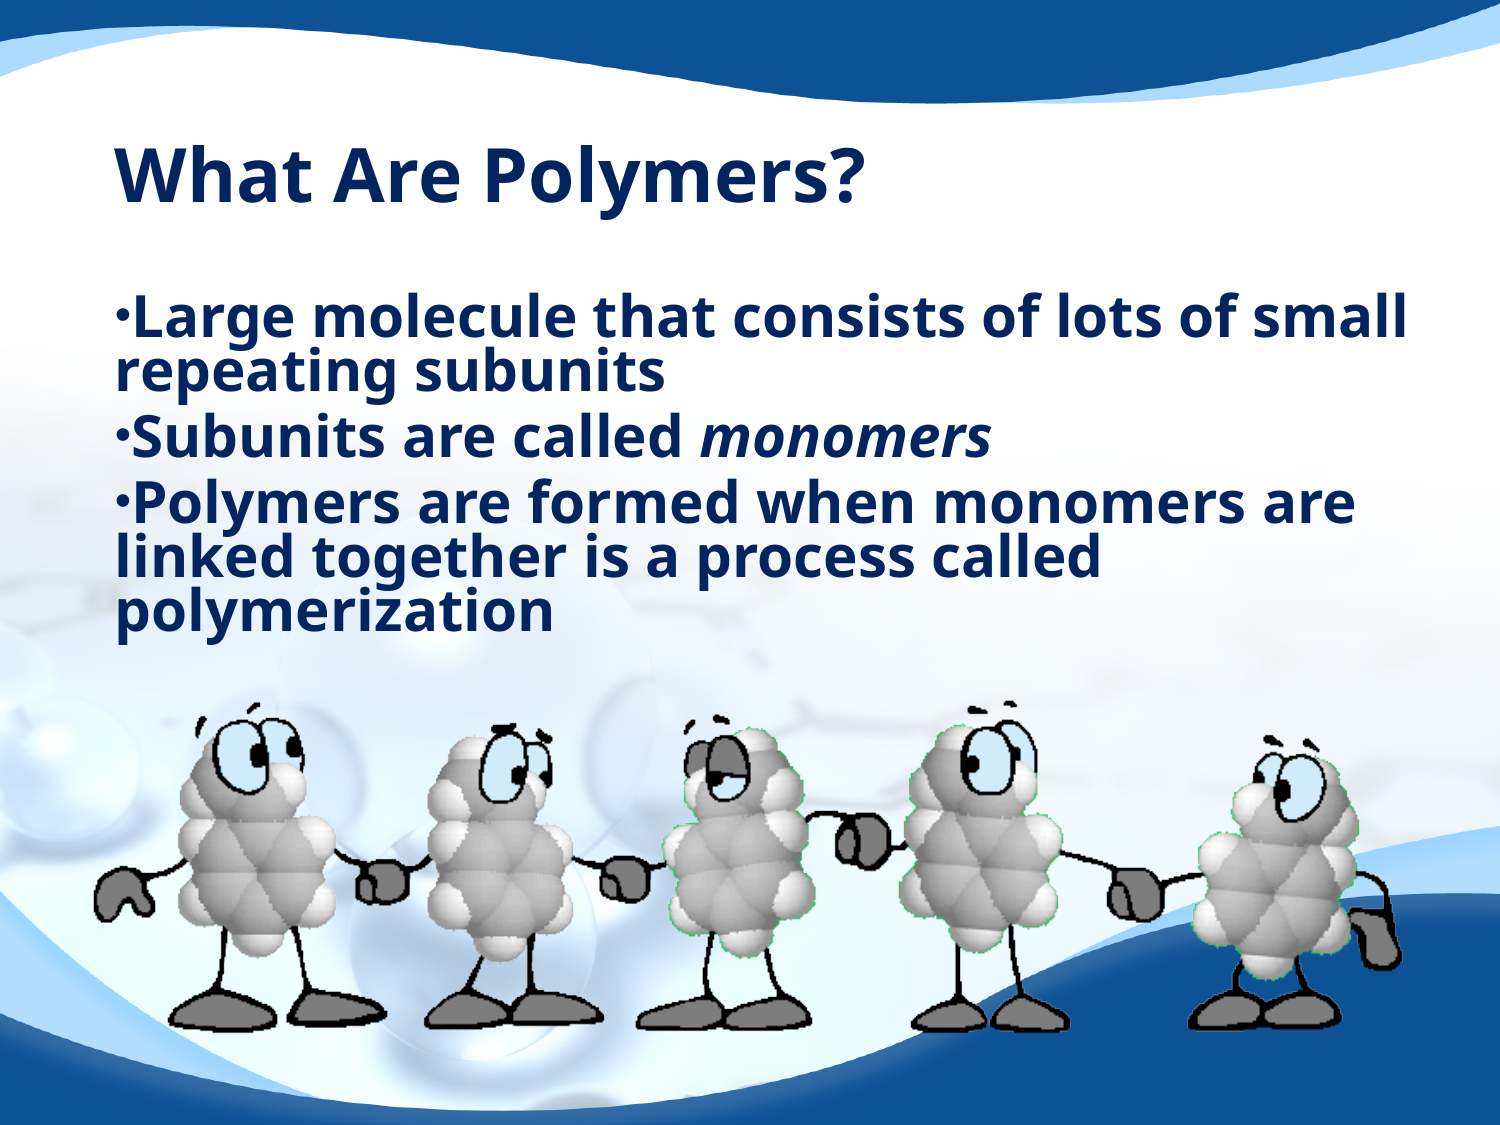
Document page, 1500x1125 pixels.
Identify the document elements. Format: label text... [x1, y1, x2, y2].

picture [0, 0, 1500, 1125]
list Large molecule that consists of lots of small repeating subunits Subunits are called monomers Polymers are formed when monomers are linked together is a process called polymerization [99, 287, 1450, 680]
title What Are Polymers? [99, 120, 1450, 226]
